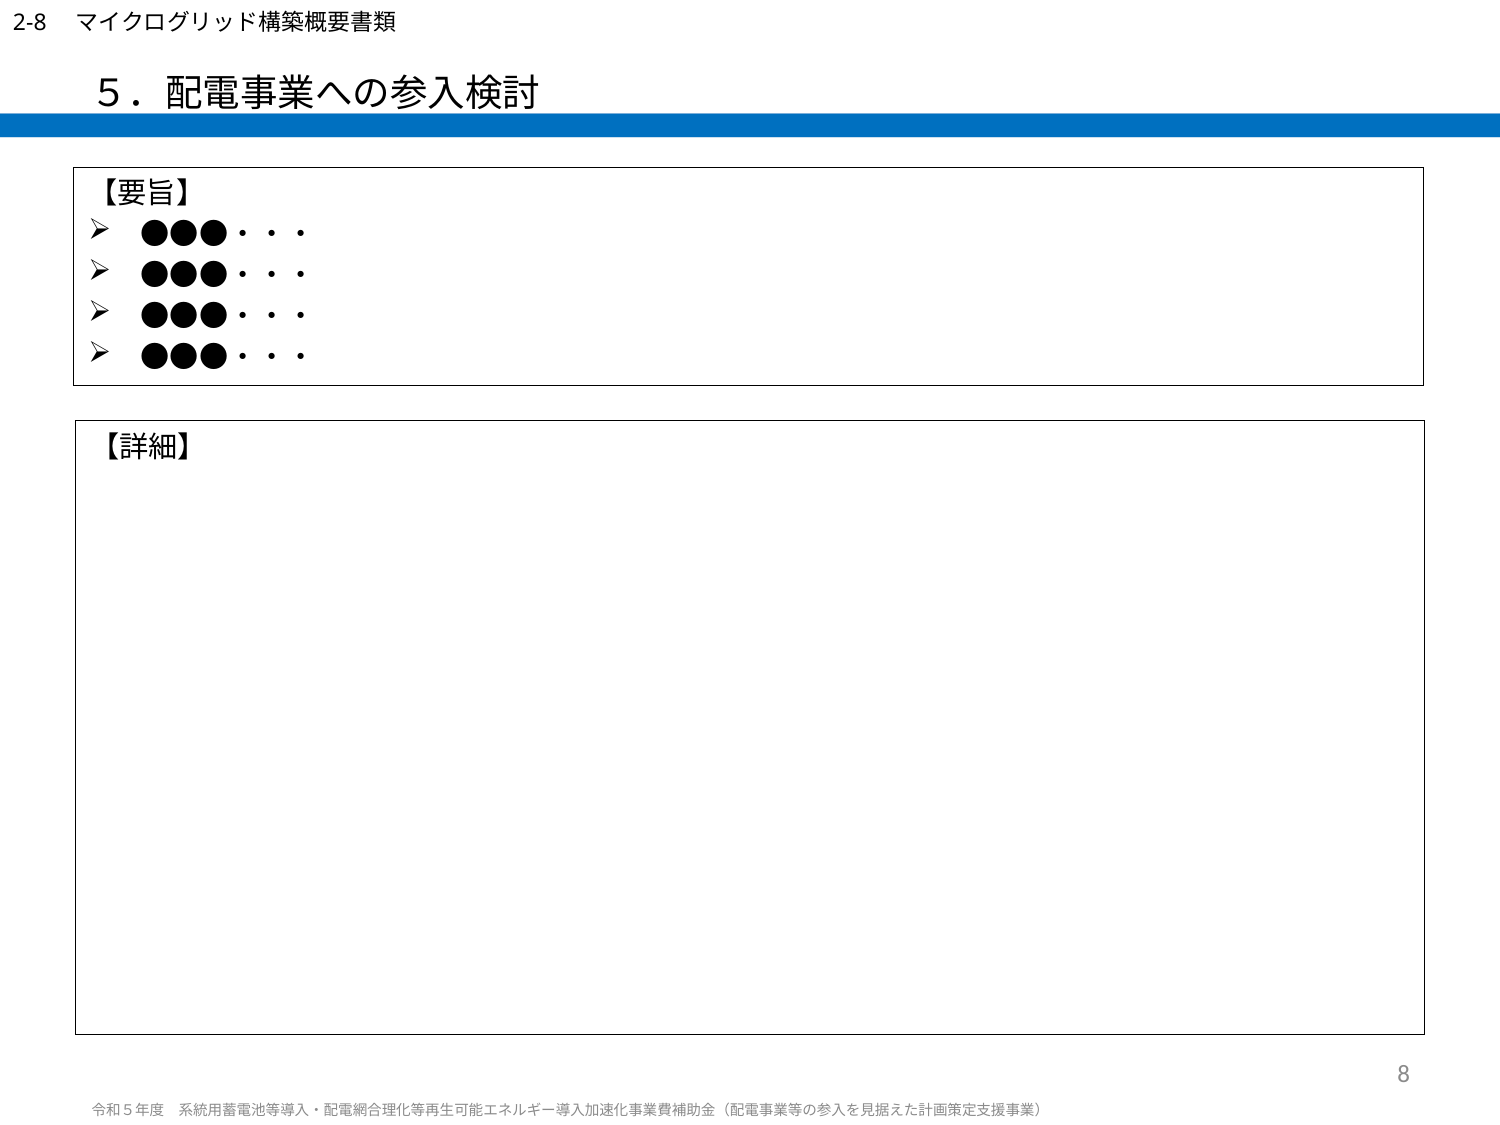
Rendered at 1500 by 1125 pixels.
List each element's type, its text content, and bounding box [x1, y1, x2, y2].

slide_number 8 [1074, 1042, 1425, 1103]
list 【詳細】 [75, 420, 1425, 1035]
text_box 2-8 マイクログリッド構築概要書類 [0, 0, 467, 61]
list 【要旨】 ●●●・・・ ●●●・・・ ●●●・・・ ●●●・・・ [73, 167, 1424, 386]
title ５．配電事業への参入検討 [75, 45, 1425, 113]
text_box [0, 113, 1500, 138]
